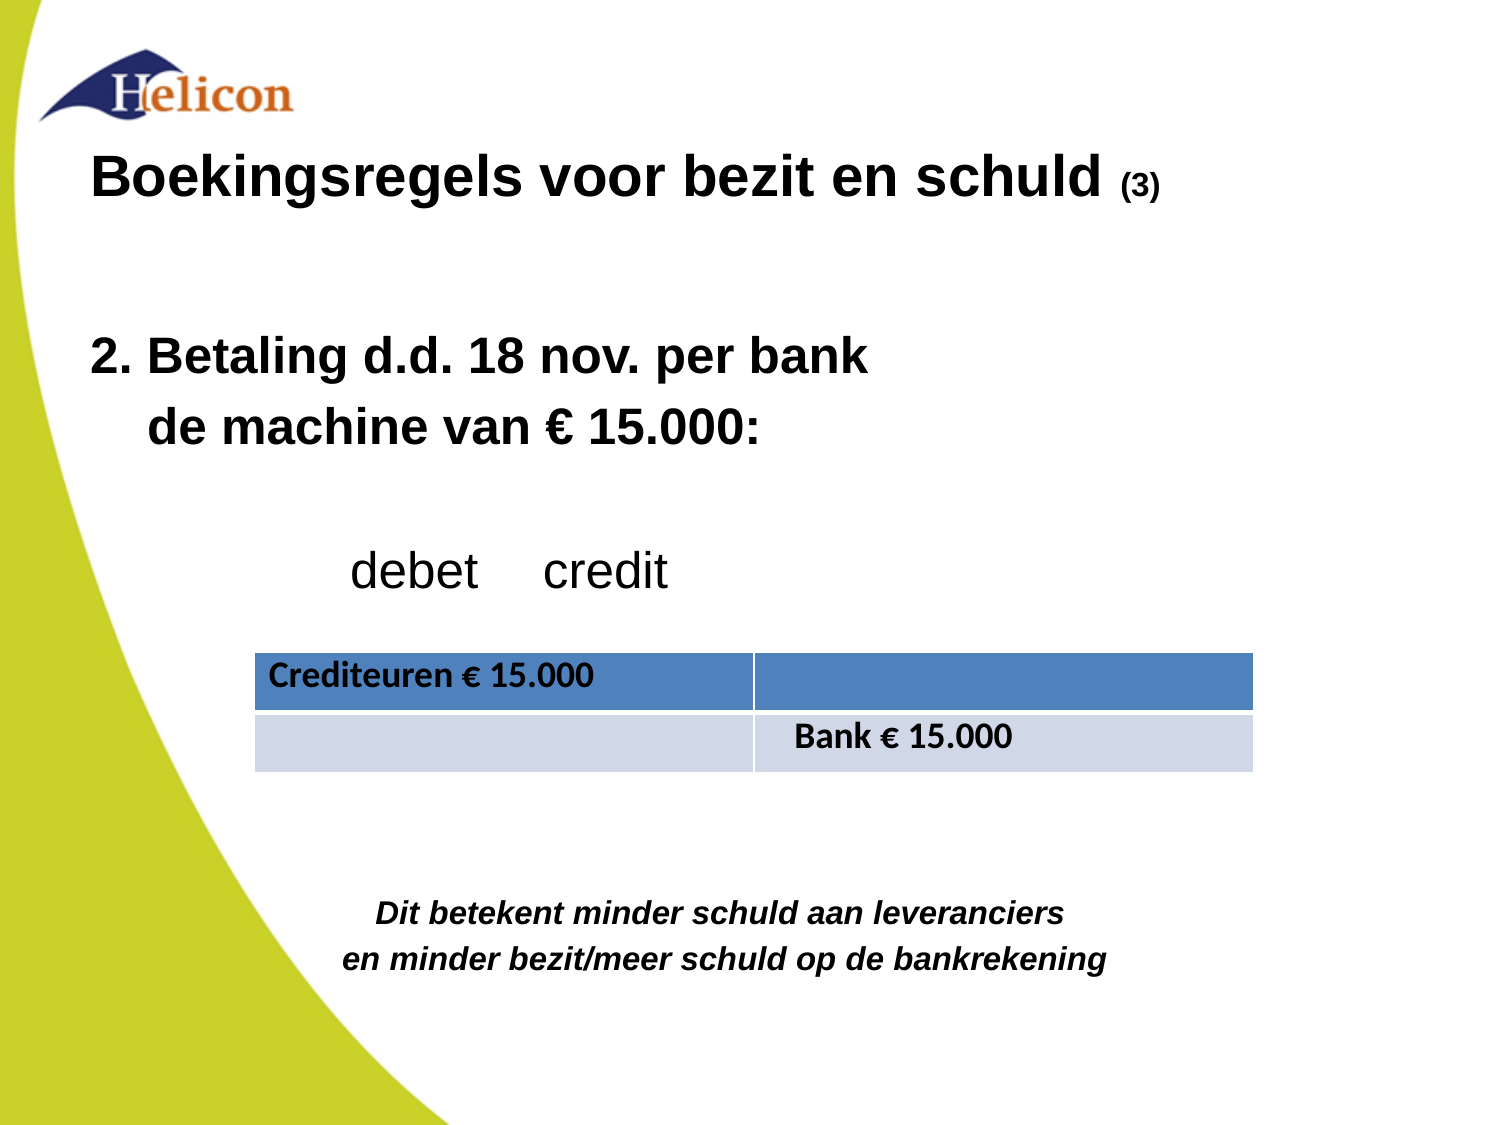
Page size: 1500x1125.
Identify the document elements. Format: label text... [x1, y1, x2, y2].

list 2. Betaling d.d. 18 nov. per bank de machine van € 15.000: debet credit Dit betekent minder schuld aan leveranciers en minder bezit/meer schuld op de bankrekening [75, 314, 1376, 990]
table_cell Bank € 15.000 [755, 715, 1253, 772]
picture [0, 0, 1500, 1125]
title Boekingsregels voor bezit en schuld (3) [75, 79, 1388, 268]
table_cell [255, 715, 753, 772]
table_header Crediteuren € 15.000 [255, 653, 753, 710]
table_header [755, 653, 1253, 710]
